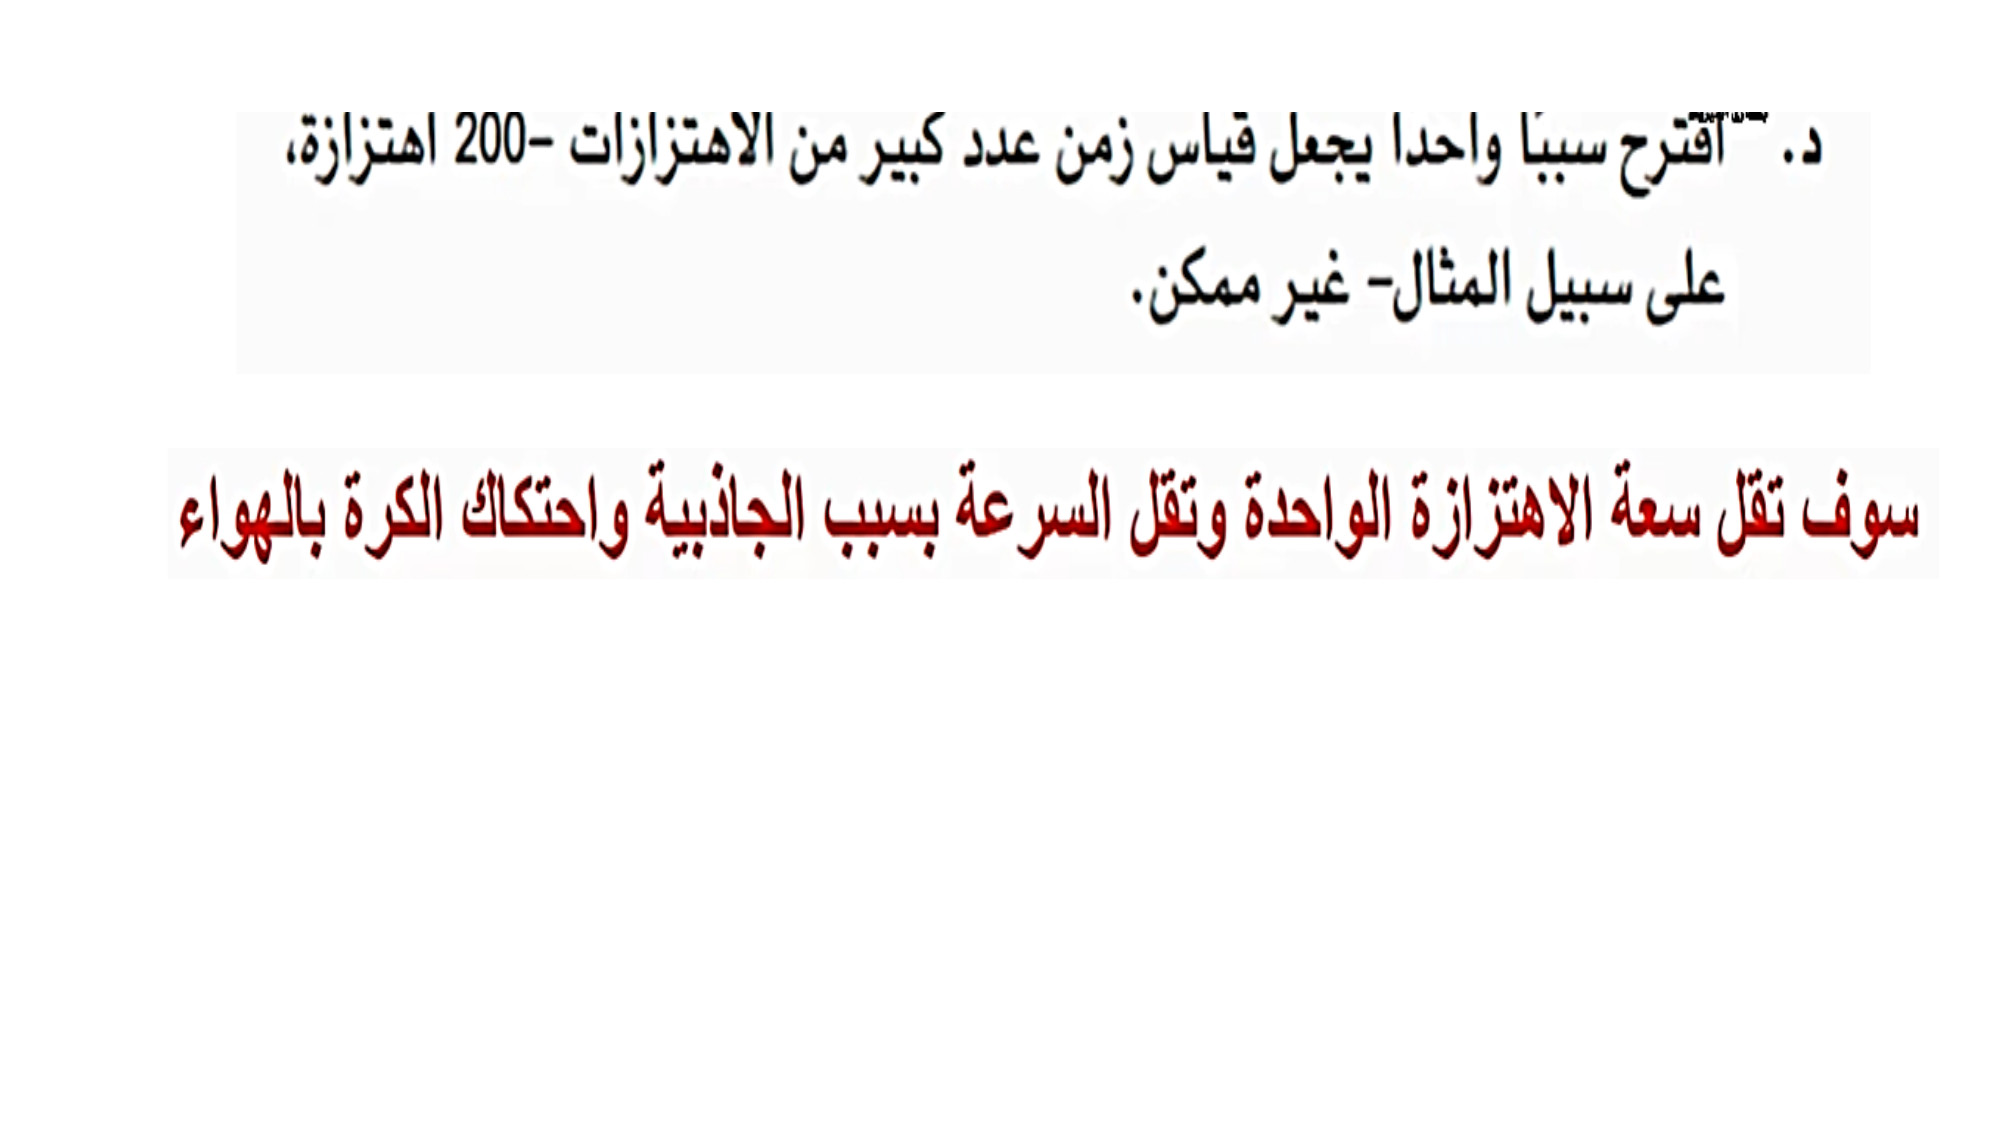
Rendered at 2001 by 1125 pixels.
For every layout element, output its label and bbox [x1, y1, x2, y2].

picture [236, 112, 1871, 374]
picture [167, 448, 1940, 579]
